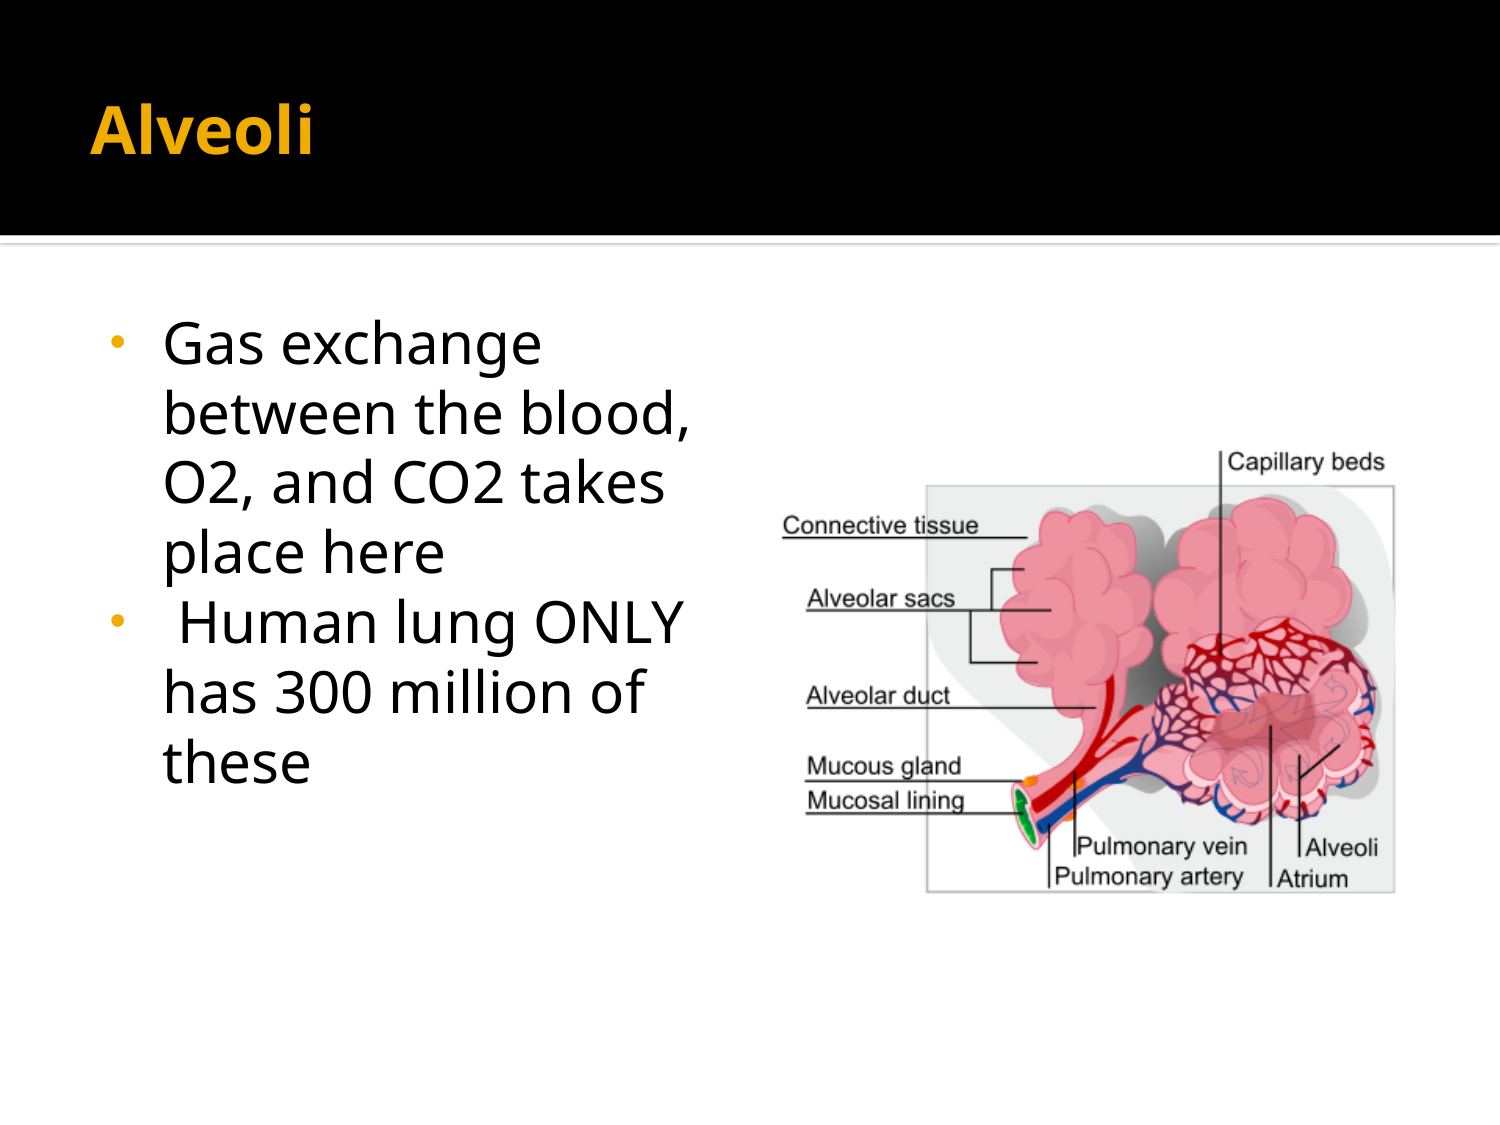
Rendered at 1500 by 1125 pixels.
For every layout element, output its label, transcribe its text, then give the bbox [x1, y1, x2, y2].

list Gas exchange between the blood, O2, and CO2 takes place here Human lung ONLY has 300 million of these [75, 291, 738, 1050]
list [767, 426, 1421, 914]
title Alveoli [75, 24, 1425, 231]
